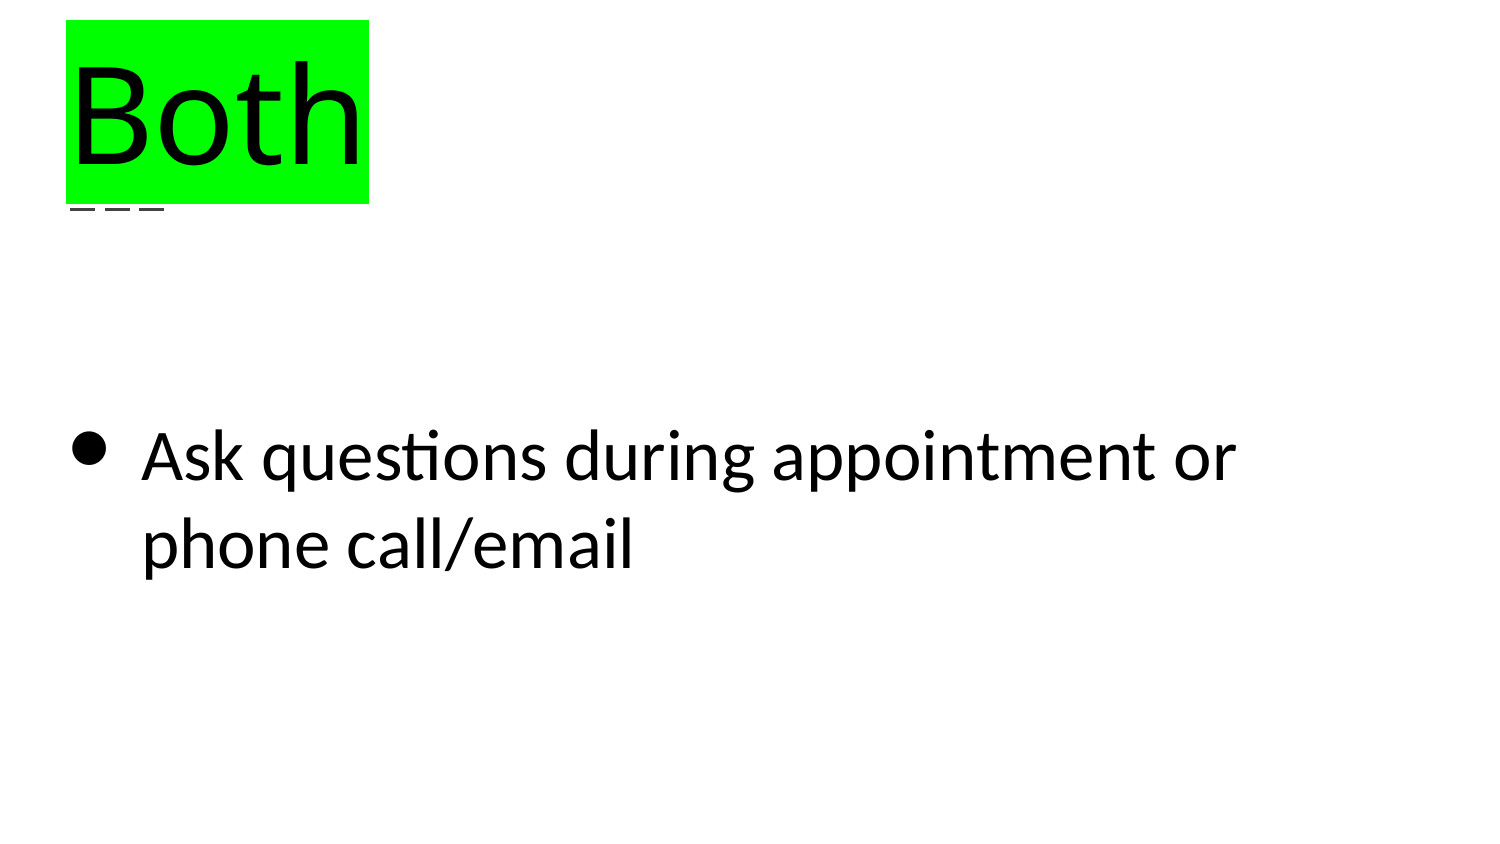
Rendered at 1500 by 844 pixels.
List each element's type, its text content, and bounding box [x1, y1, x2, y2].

title Both [51, 86, 1449, 207]
list Ask questions during appointment or phone call/email [51, 240, 1449, 750]
